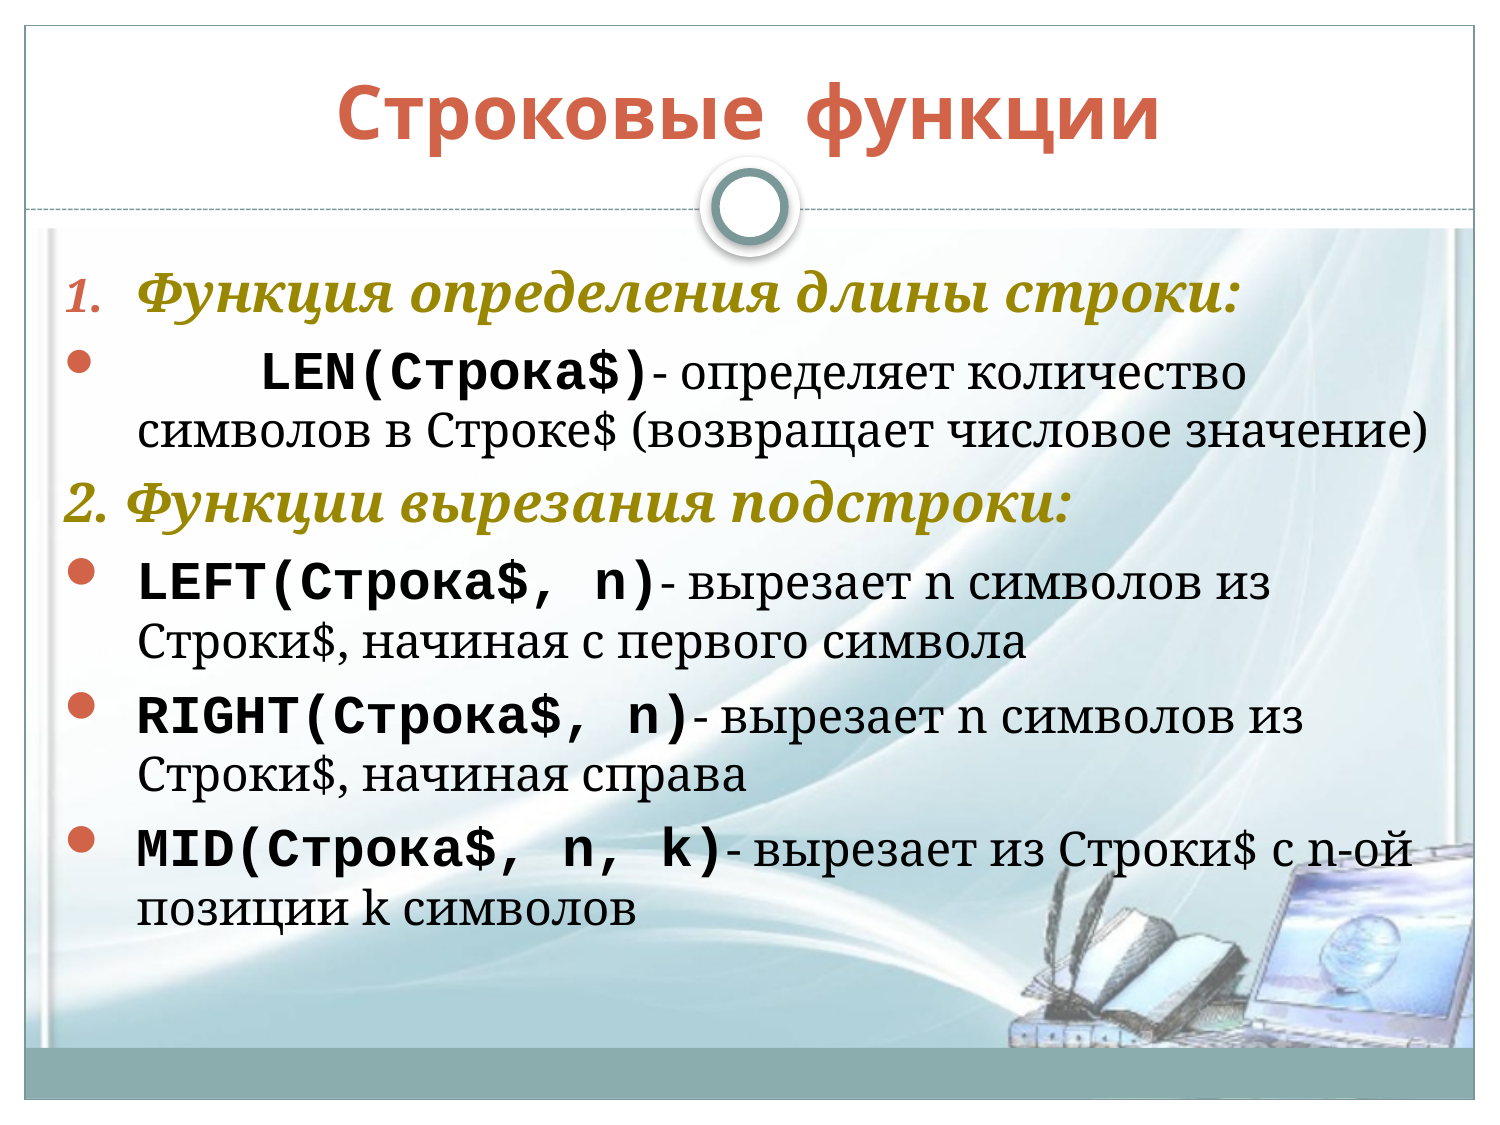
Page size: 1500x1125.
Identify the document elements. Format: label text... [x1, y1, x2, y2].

title Строковые функции [49, 37, 1450, 162]
list Функция определения длины строки: LEN(Строка$)- определяет количество символов в Строке$ (возвращает числовое значение) 2. Функции вырезания подстроки: LEFT(Строка$, n)- вырезает n символов из Строки$, начиная с первого символа RIGHT(Строка$, n)- вырезает n символов из Строки$, начиная справа MID(Строка$, n, k)- вырезает из Строки$ с n-ой позиции k символов [49, 250, 1445, 1001]
picture [26, 229, 1473, 1047]
